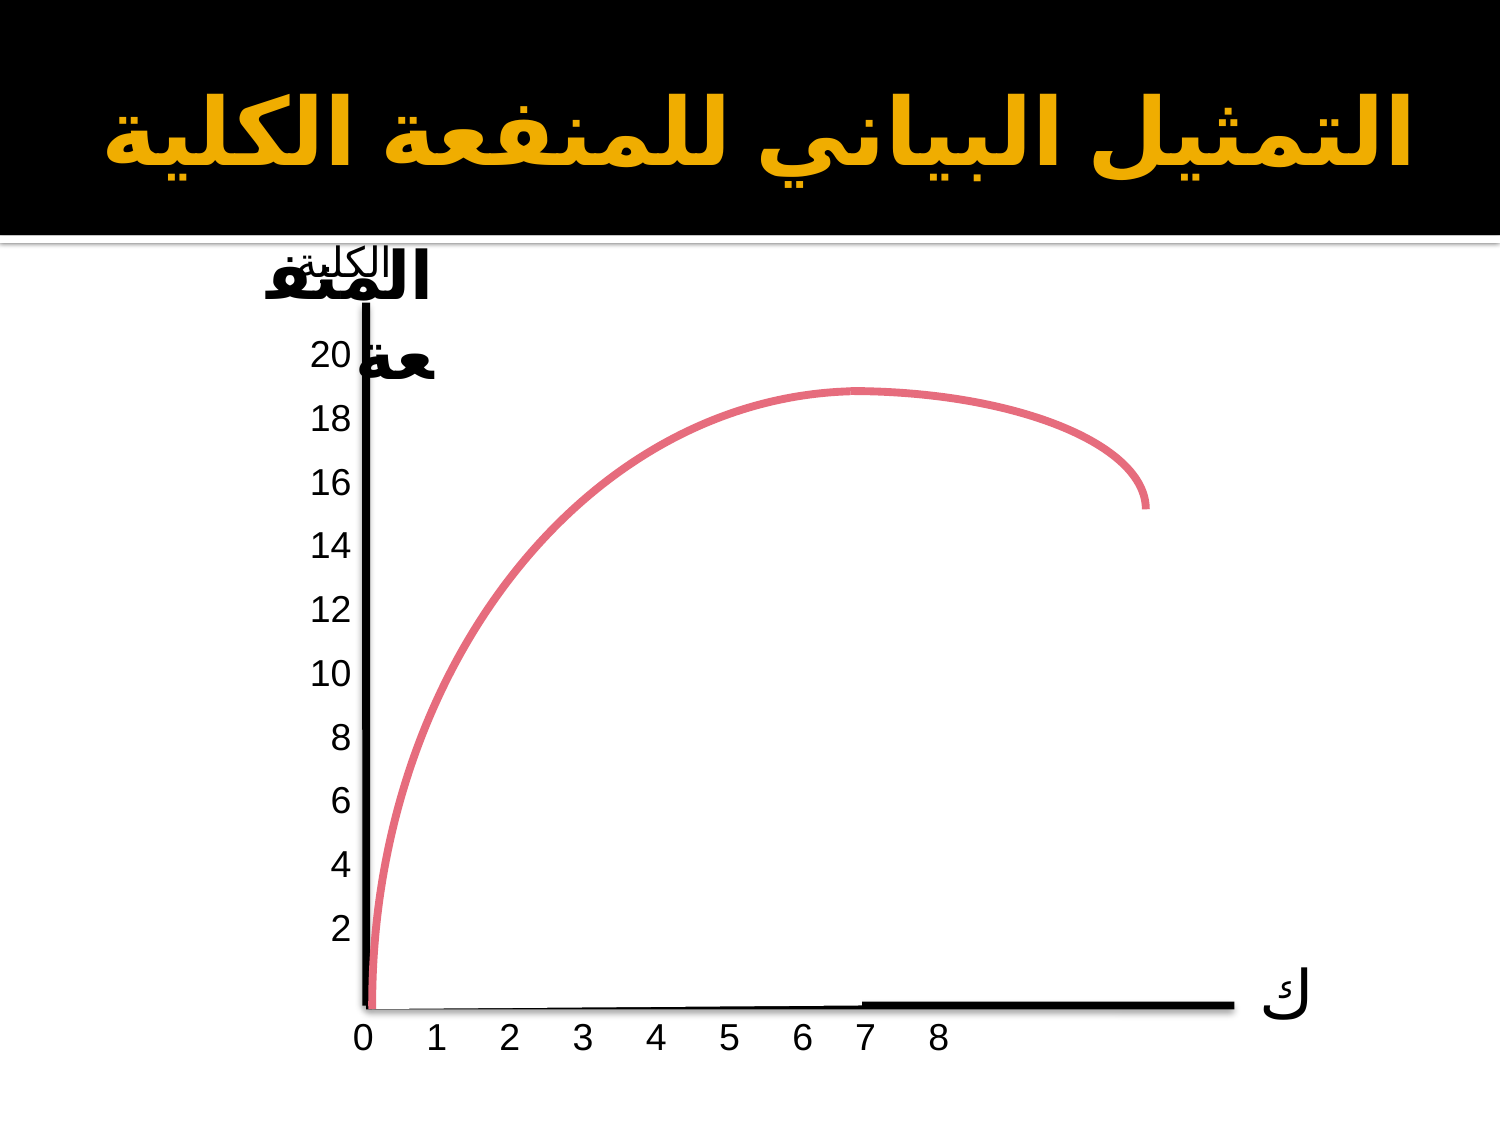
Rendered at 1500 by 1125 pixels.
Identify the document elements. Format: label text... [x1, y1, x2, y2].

text_box [862, 1001, 1235, 1010]
text_box المنفعة [242, 225, 449, 400]
text_box [368, 387, 865, 1010]
text_box ك [1246, 944, 1329, 1040]
text_box [850, 387, 1150, 510]
text_box المنفعة الكلية [206, 178, 408, 294]
text_box 20 18 16 14 12 10 8 6 4 2 [265, 400, 367, 957]
text_box 8 7 6 5 4 3 2 1 0 [283, 1005, 975, 1066]
text_box [362, 400, 371, 1005]
title التمثيل البياني للمنفعة الكلية [75, 25, 1425, 231]
